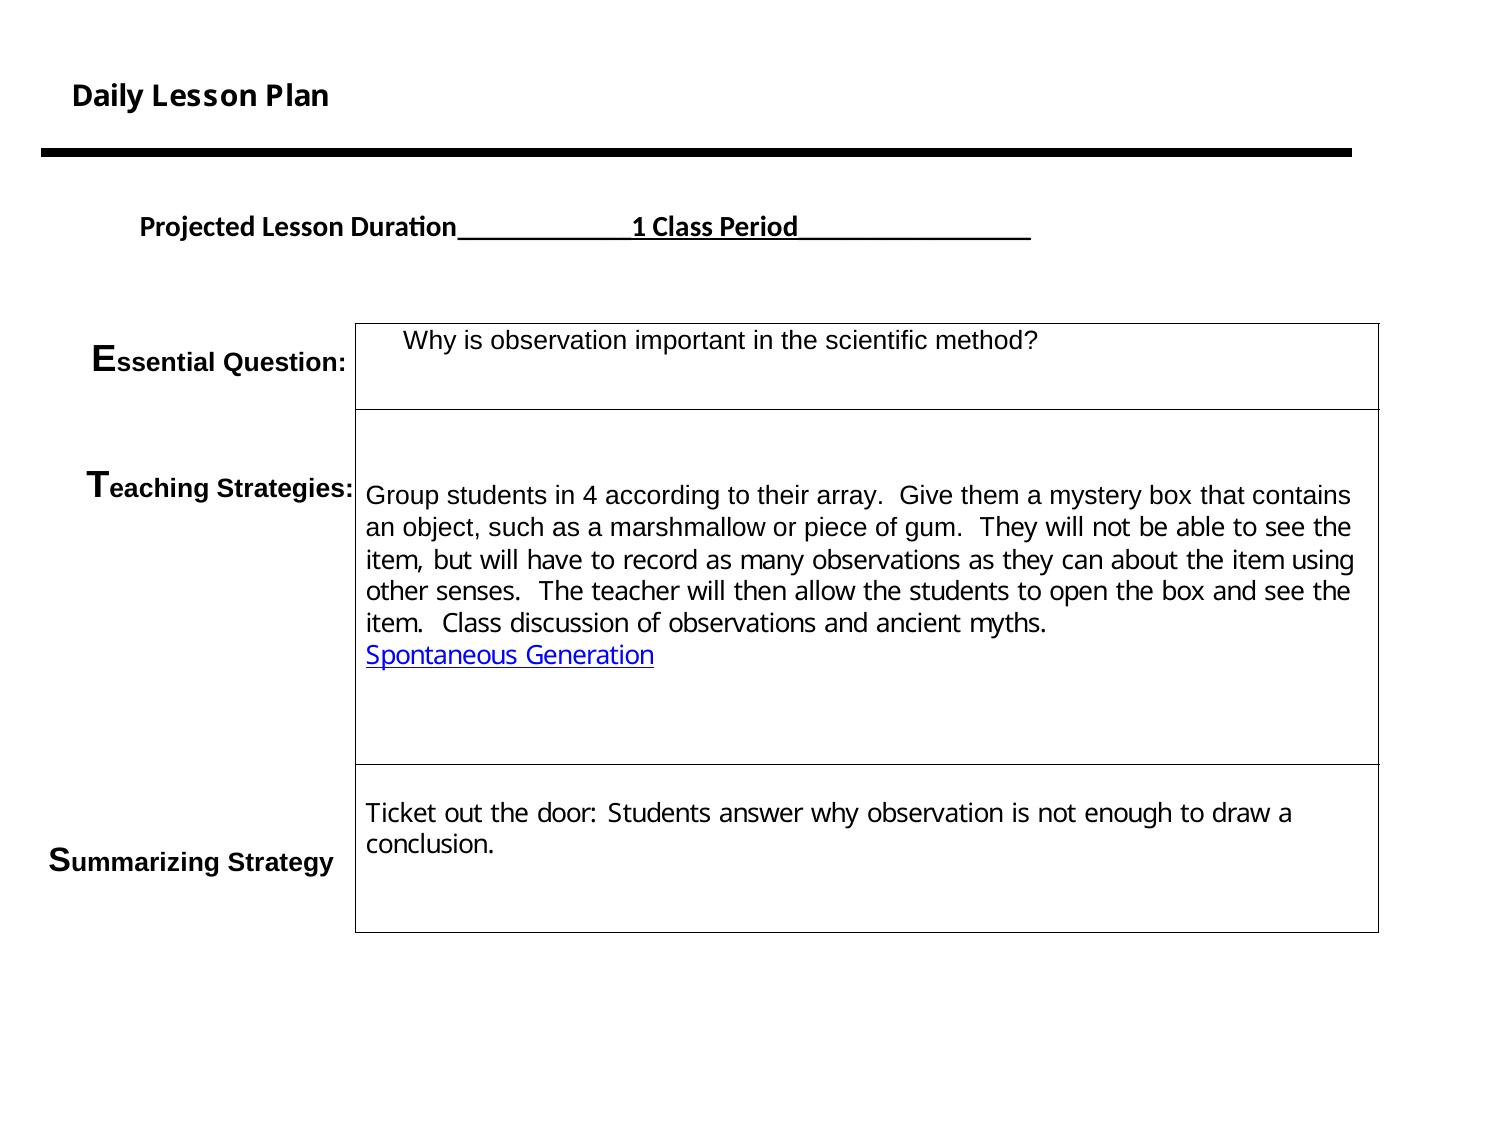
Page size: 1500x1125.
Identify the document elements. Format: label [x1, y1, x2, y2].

text_box [0, 16, 1416, 1018]
